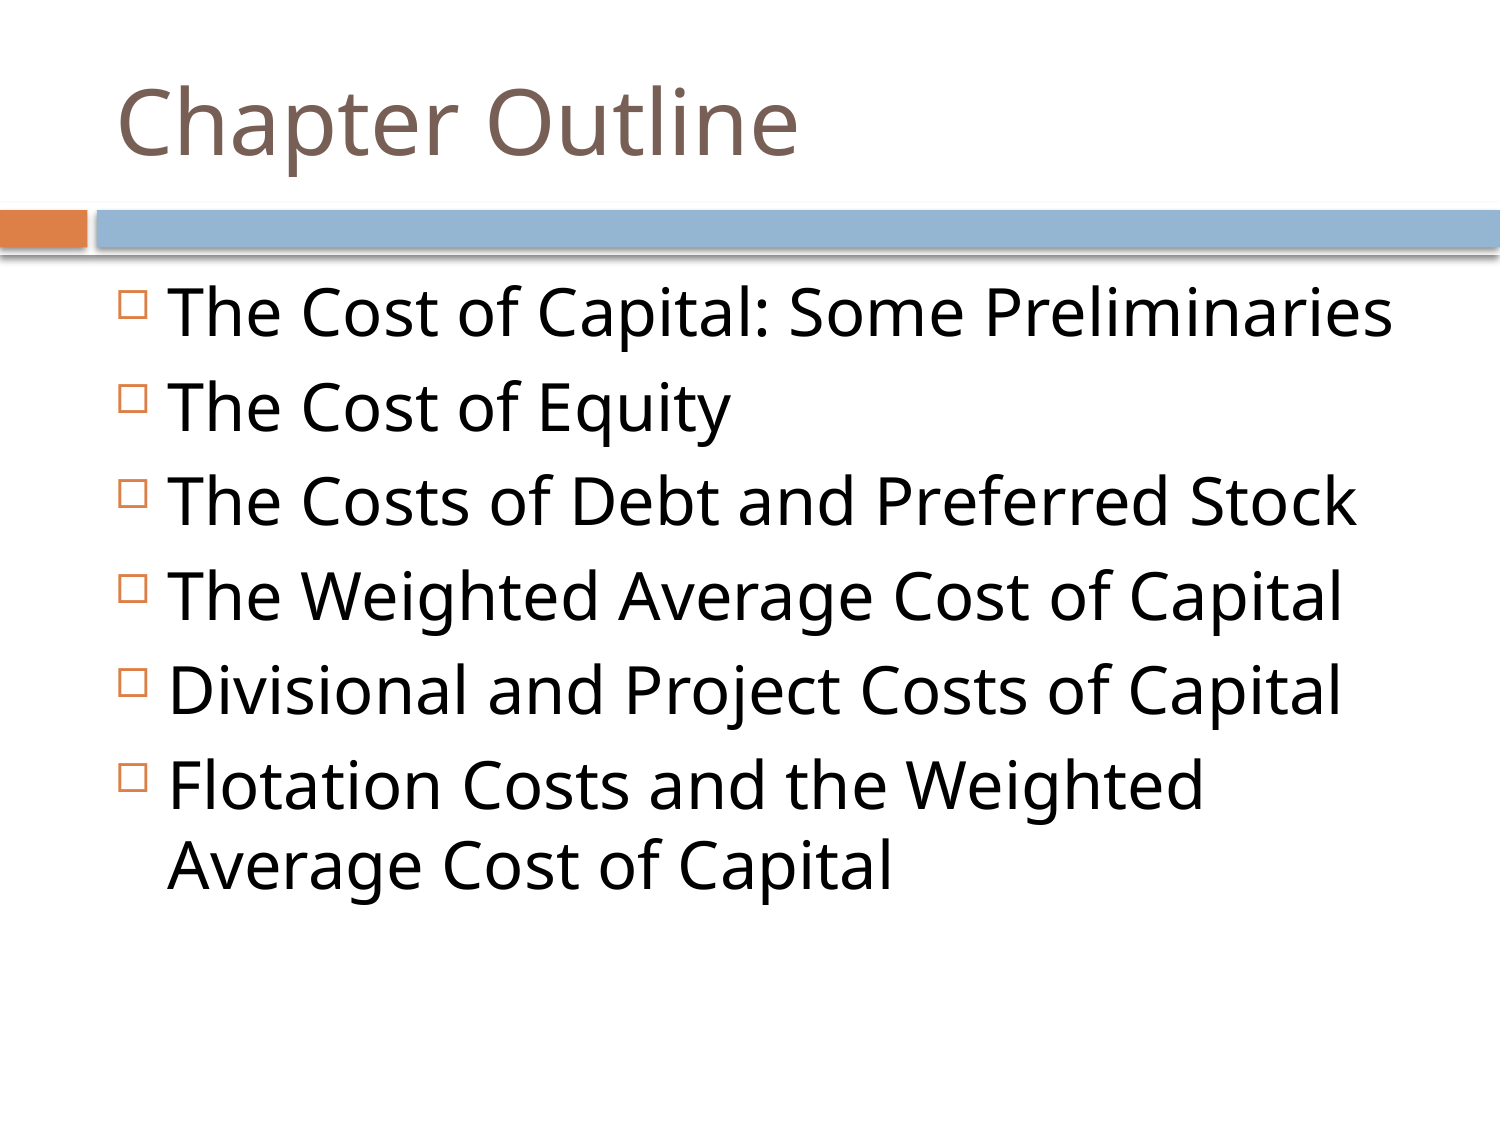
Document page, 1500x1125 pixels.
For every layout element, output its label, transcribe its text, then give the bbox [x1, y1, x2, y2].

list The Cost of Capital: Some Preliminaries The Cost of Equity The Costs of Debt and Preferred Stock The Weighted Average Cost of Capital Divisional and Project Costs of Capital Flotation Costs and the Weighted Average Cost of Capital [100, 262, 1438, 1000]
title Chapter Outline [100, 37, 1438, 200]
